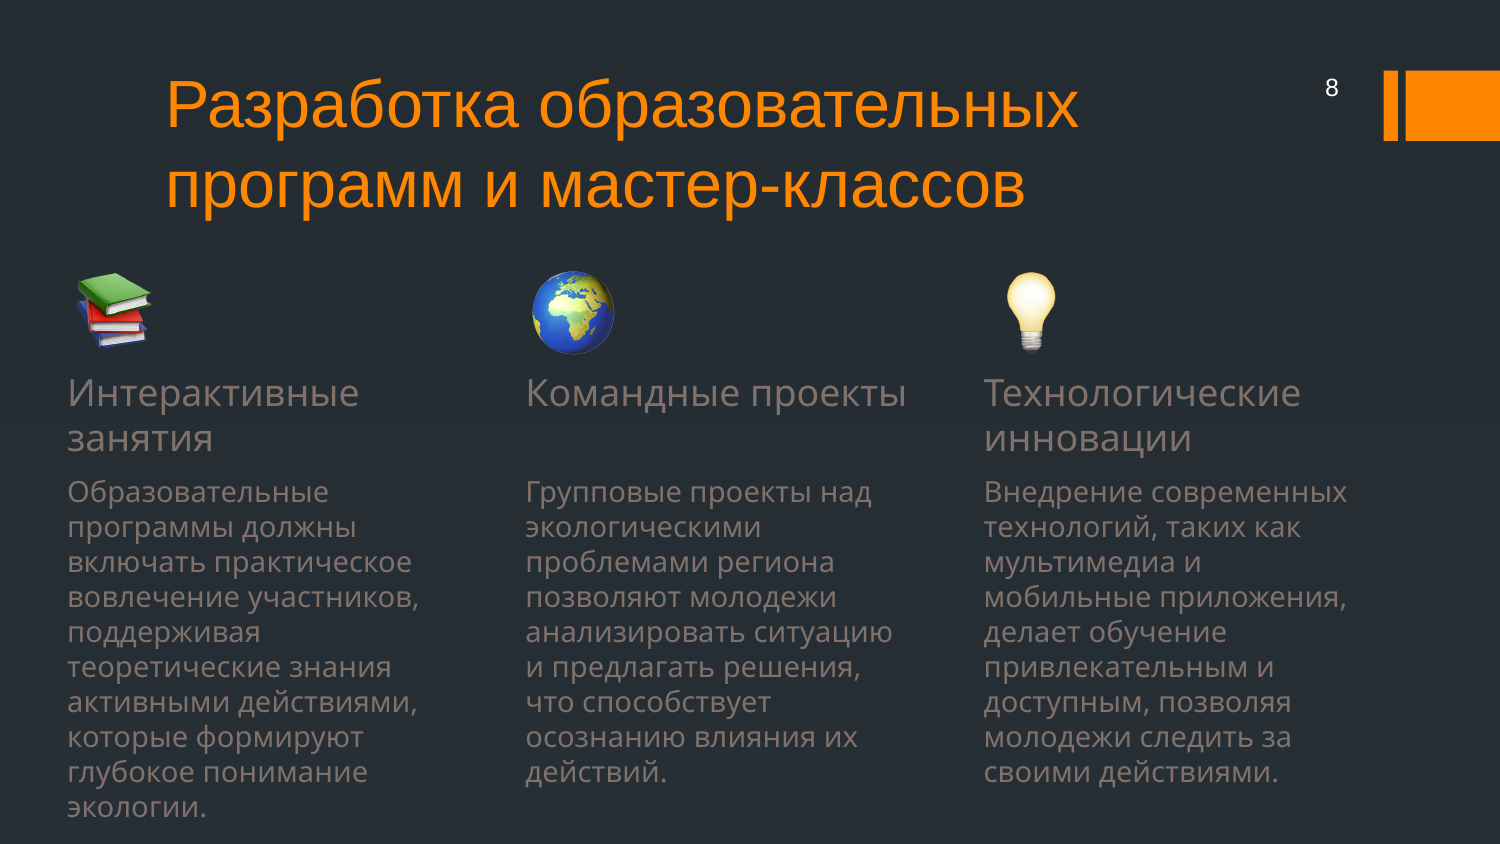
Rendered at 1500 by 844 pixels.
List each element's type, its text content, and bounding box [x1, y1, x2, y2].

picture [989, 270, 1074, 355]
title Разработка образовательных программ и мастер-классов [150, 45, 1350, 271]
text_box Интерактивные занятия [52, 354, 510, 417]
picture [72, 270, 157, 355]
text_box Групповые проекты над экологическими проблемами региона позволяют молодежи анализировать ситуацию и предлагать решения, что способствует осознанию влияния их действий. [510, 458, 927, 667]
text_box Командные проекты [510, 354, 968, 417]
text_box Внедрение современных технологий, таких как мультимедиа и мобильные приложения, делает обучение привлекательным и доступным, позволяя молодежи следить за своими действиями. [968, 458, 1386, 667]
text_box Технологические инновации [968, 354, 1428, 417]
picture [530, 270, 616, 355]
text_box Образовательные программы должны включать практическое вовлечение участников, поддерживая теоретические знания активными действиями, которые формируют глубокое понимание экологии. [52, 458, 469, 667]
slide_number 8 [1199, 67, 1355, 105]
